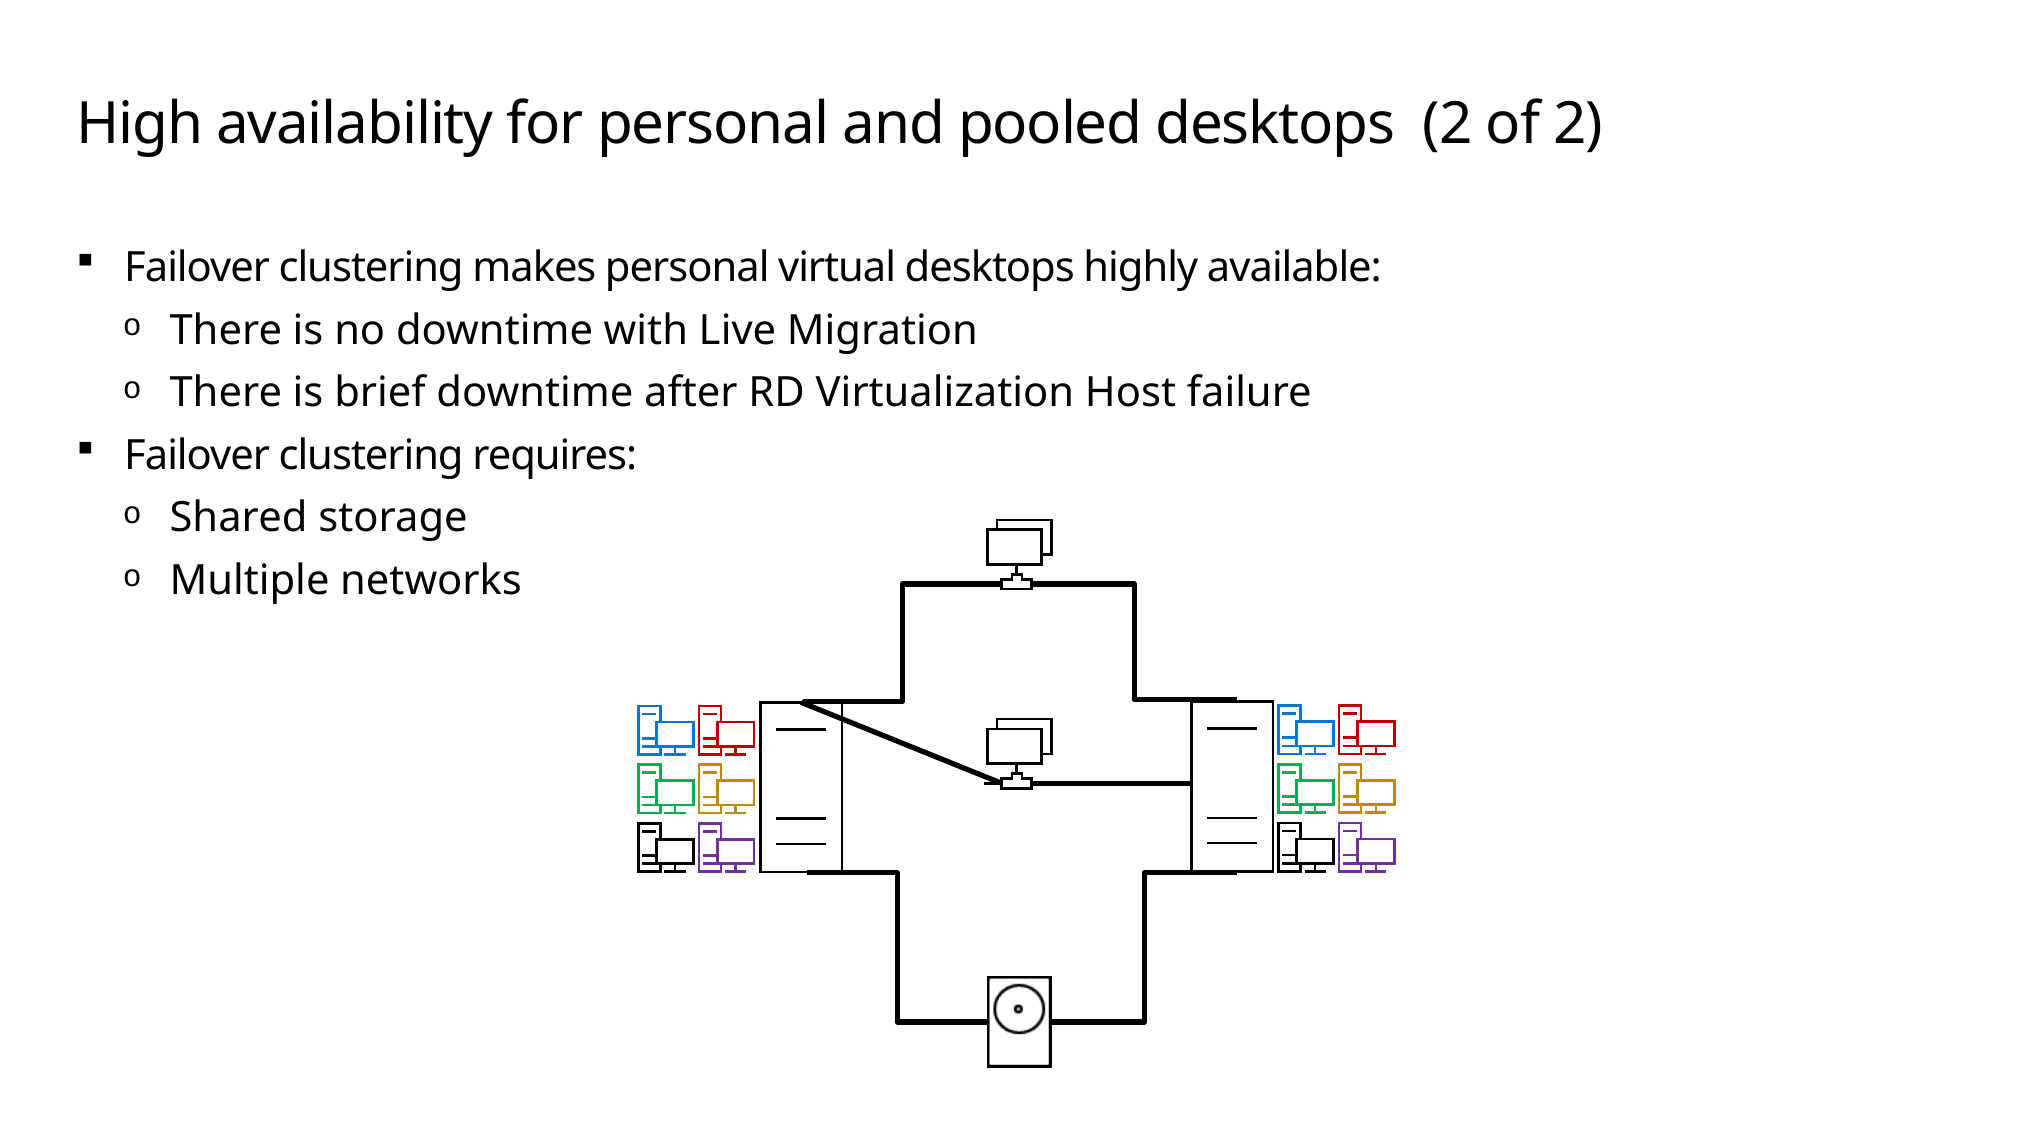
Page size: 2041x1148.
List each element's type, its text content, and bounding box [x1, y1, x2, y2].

list Failover clustering makes personal virtual desktops highly available: There is no downtime with Live Migration There is brief downtime after RD Virtualization Host failure Failover clustering requires: Shared storage Multiple networks [76, 240, 1968, 1074]
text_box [637, 519, 1395, 1068]
title High availability for personal and pooled desktops (2 of 2) [76, 93, 1968, 161]
